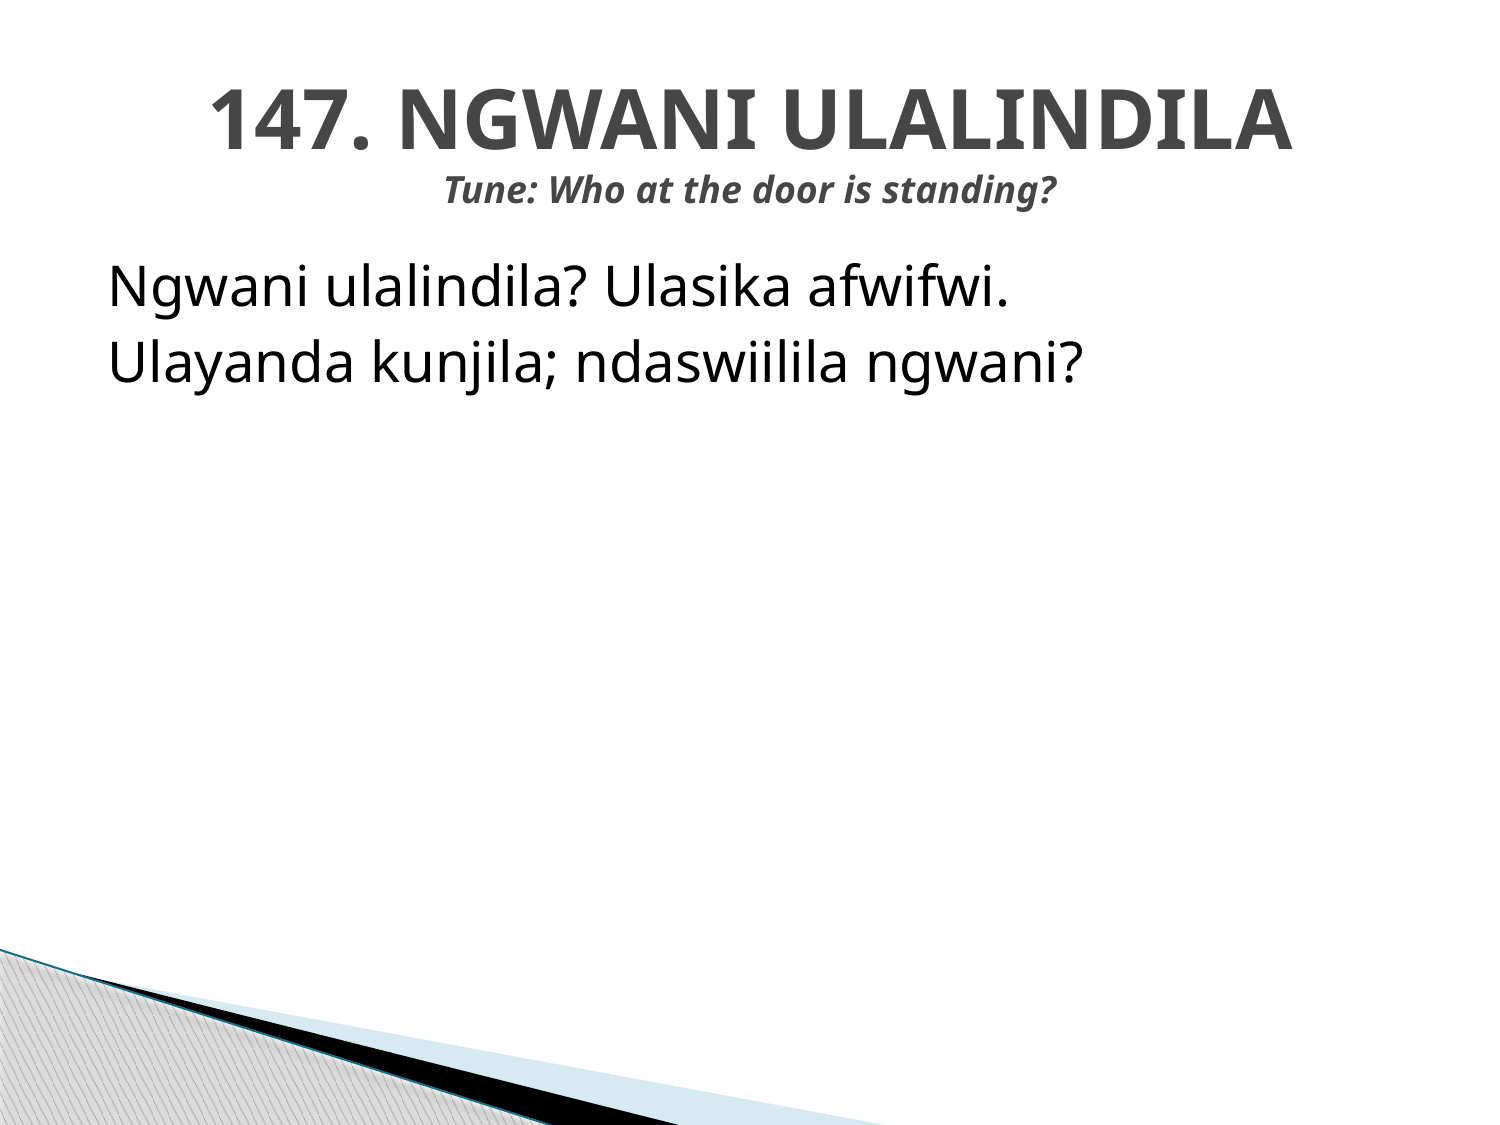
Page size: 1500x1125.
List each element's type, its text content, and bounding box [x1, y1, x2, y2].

list Ngwani ulalindila? Ulasika afwifwi. Ulayanda kunjila; ndaswiilila ngwani? [75, 243, 1425, 986]
title 147. NGWANI ULALINDILA Tune: Who at the door is standing? [75, 45, 1425, 233]
